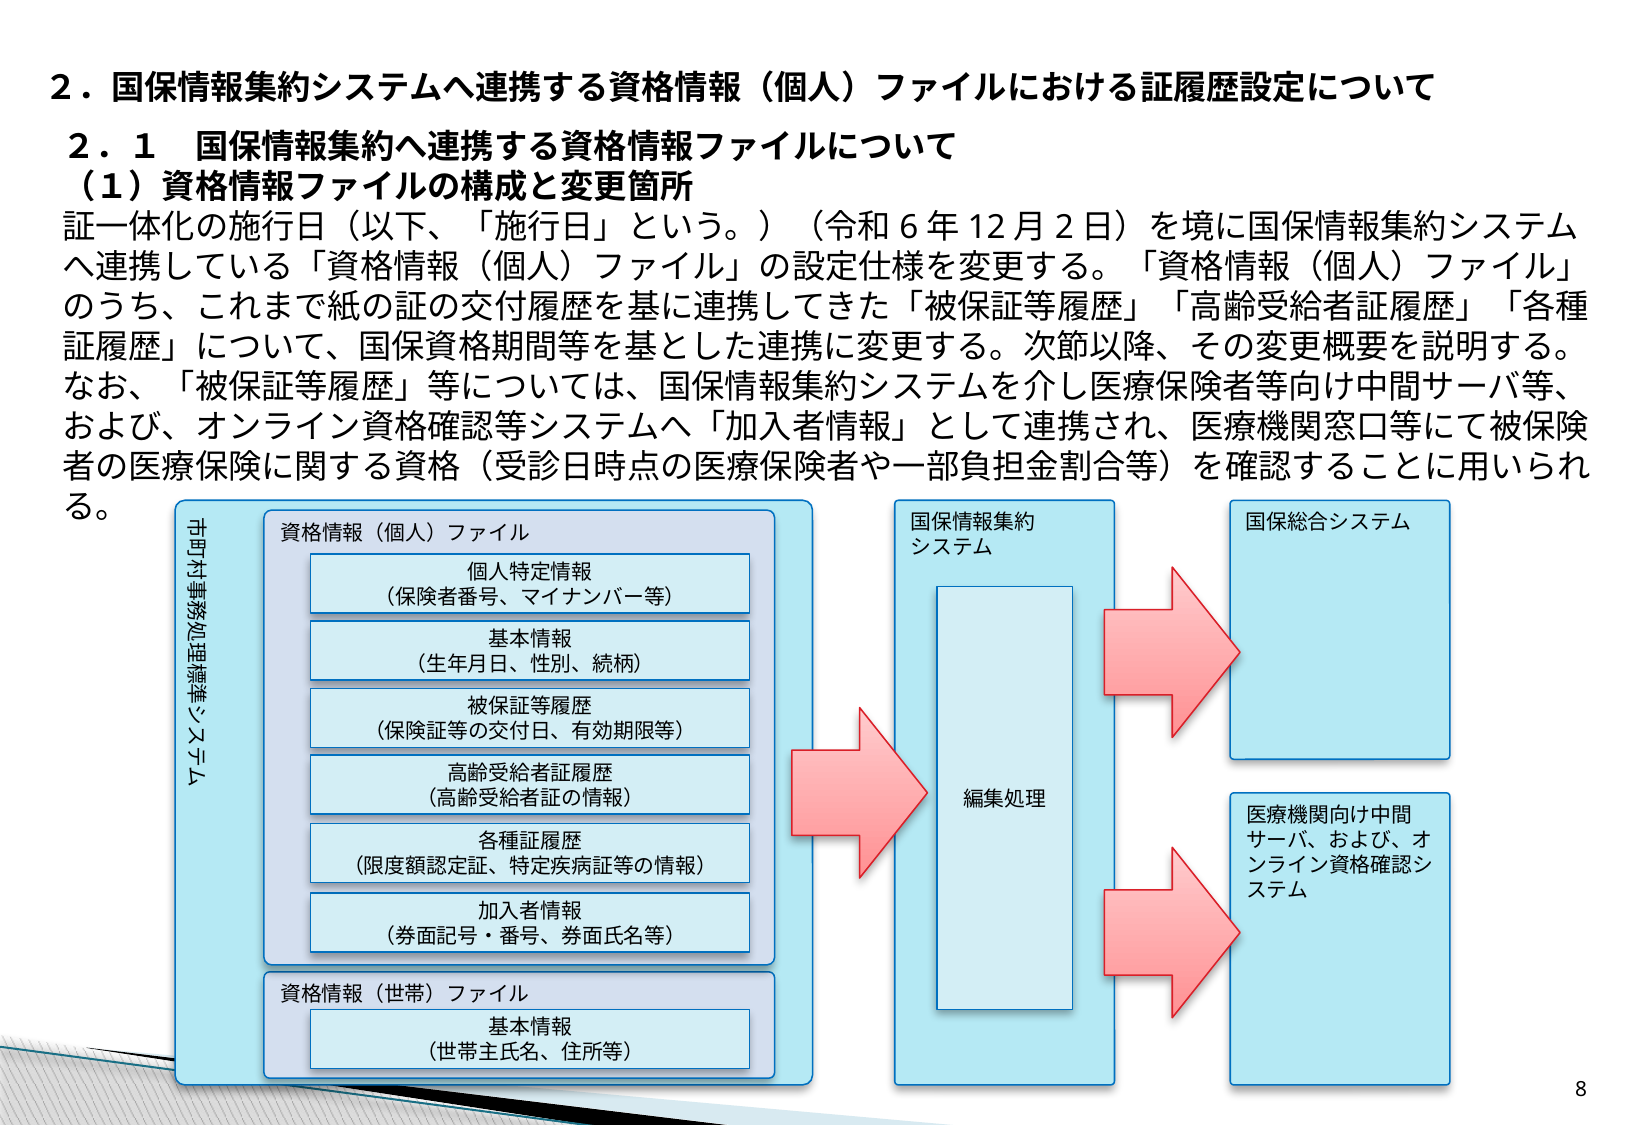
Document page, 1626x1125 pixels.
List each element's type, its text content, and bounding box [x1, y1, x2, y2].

text_box ２．国保情報集約システムへ連携する資格情報（個人）ファイルにおける証履歴設定について [29, 58, 1483, 114]
slide_number 7 [1536, 1051, 1602, 1112]
text_box ２．１ 国保情報集約へ連携する資格情報ファイルについて （１）資格情報ファイルの構成と変更箇所 証一体化の施行日（以下、「施行日」という。）（令和6年12月2日）を境に国保情報集約システムへ連携している「資格情報（個人）ファイル」の設定仕様を変更する。「資格情報（個人）ファイル」のうち、これまで紙の証の交付履歴を基に連携してきた「被保証等履歴」「高齢受給者証履歴」「各種証履歴」について、国保資格期間等を基とした連携に変更する。次節以降、その変更概要を説明する。 なお、「被保証等履歴」等については、国保情報集約システムを介し医療保険者等向け中間サーバ等、および、オンライン資格確認等システムへ「加入者情報」として連携され、医療機関窓口等にて被保険者の医療保険に関する資格（受診日時点の医療保険者や一部負担金割合等）を確認することに用いられる。 [47, 118, 1614, 533]
picture [465, 1106, 510, 1113]
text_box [174, 499, 1451, 1086]
